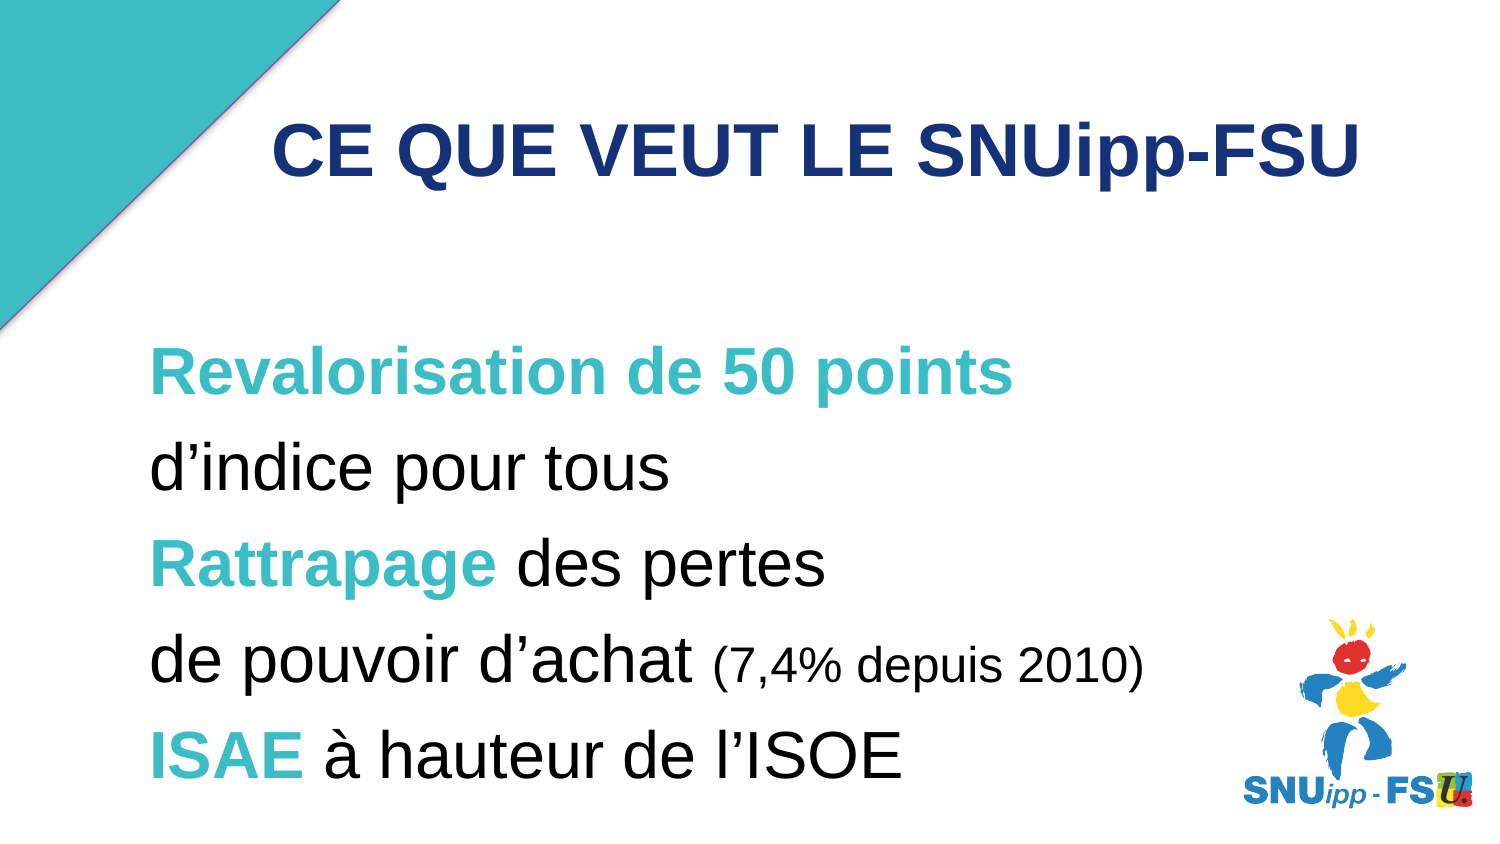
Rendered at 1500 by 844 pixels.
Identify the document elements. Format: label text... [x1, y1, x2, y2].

text_box Revalorisation de 50 points d’indice pour tous Rattrapage des pertes de pouvoir d’achat (7,4% depuis 2010) ISAE à hauteur de l’ISOE [134, 304, 1368, 844]
title CE QUE VEUT LE SNUipp-FSU [186, 87, 1448, 207]
text_box [0, 0, 341, 331]
picture [1237, 616, 1480, 811]
